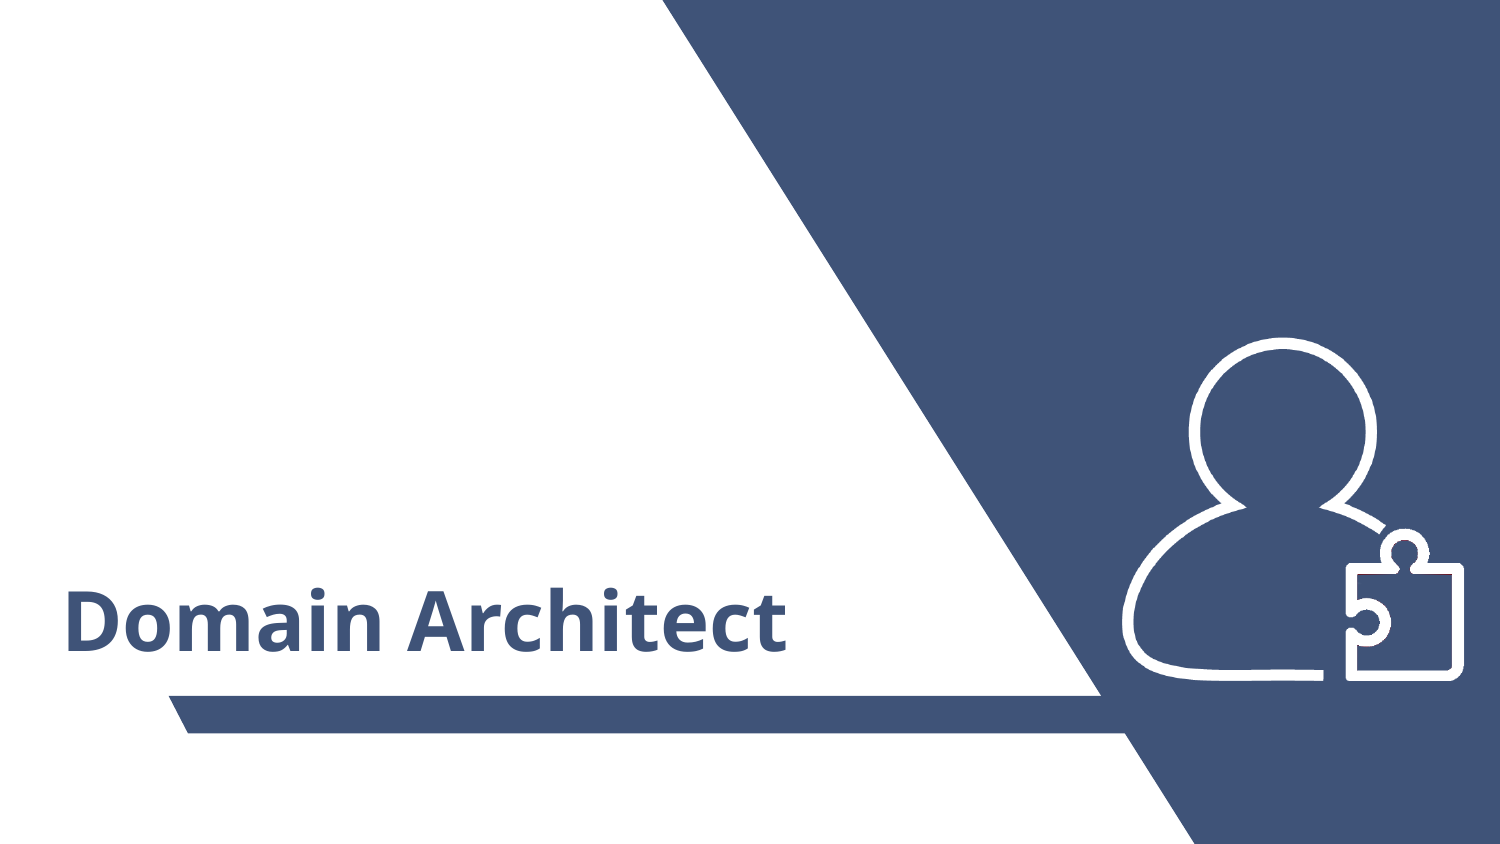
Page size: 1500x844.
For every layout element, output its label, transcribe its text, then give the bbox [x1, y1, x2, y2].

picture [1110, 316, 1486, 712]
title Domain Architect [46, 201, 1075, 683]
